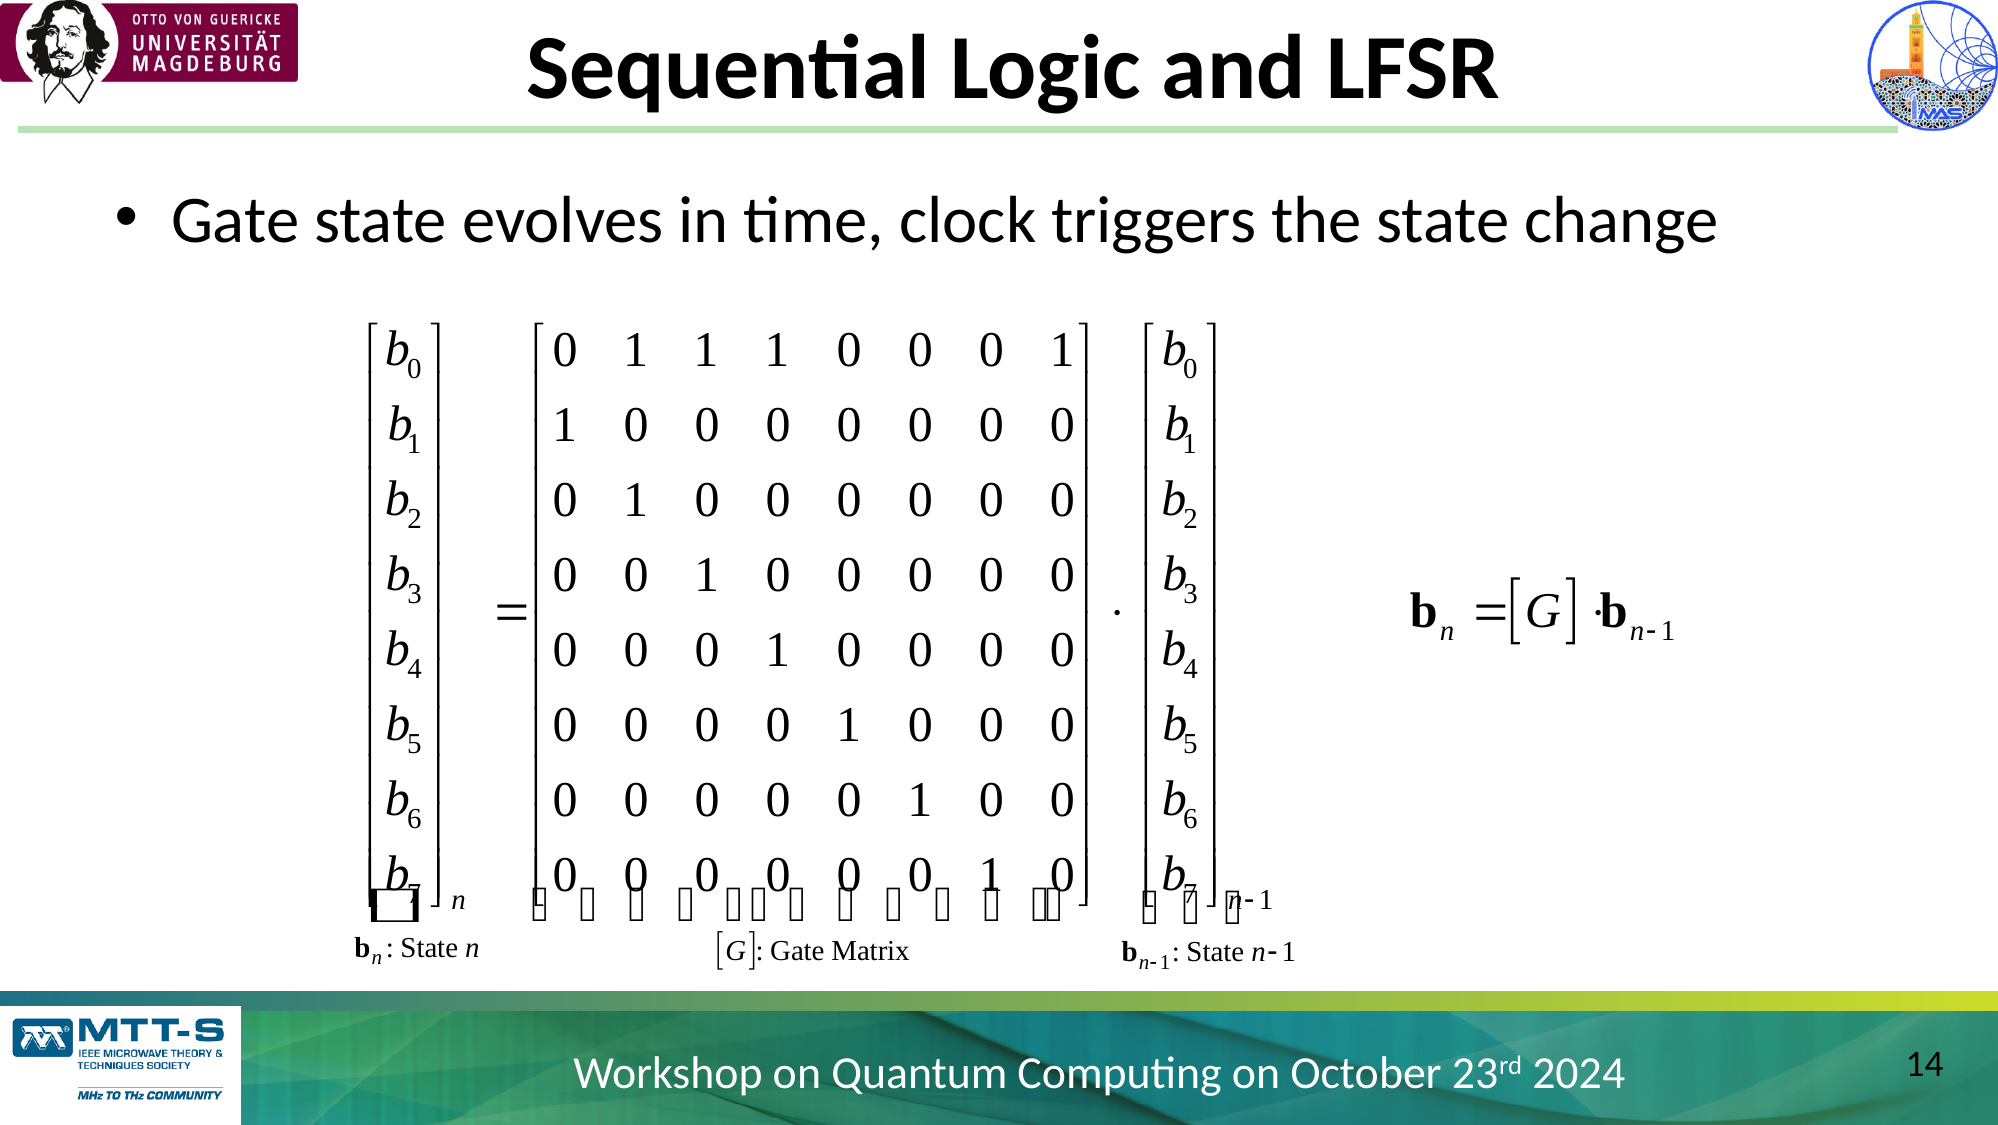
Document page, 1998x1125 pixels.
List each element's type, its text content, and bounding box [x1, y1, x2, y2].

picture [0, 0, 217, 104]
picture [1867, 0, 1998, 131]
title Sequential Logic and LFSR [217, 0, 1811, 140]
picture [0, 991, 1998, 1125]
list Gate state evolves in time, clock triggers the state change [99, 168, 1898, 982]
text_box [347, 310, 1681, 983]
